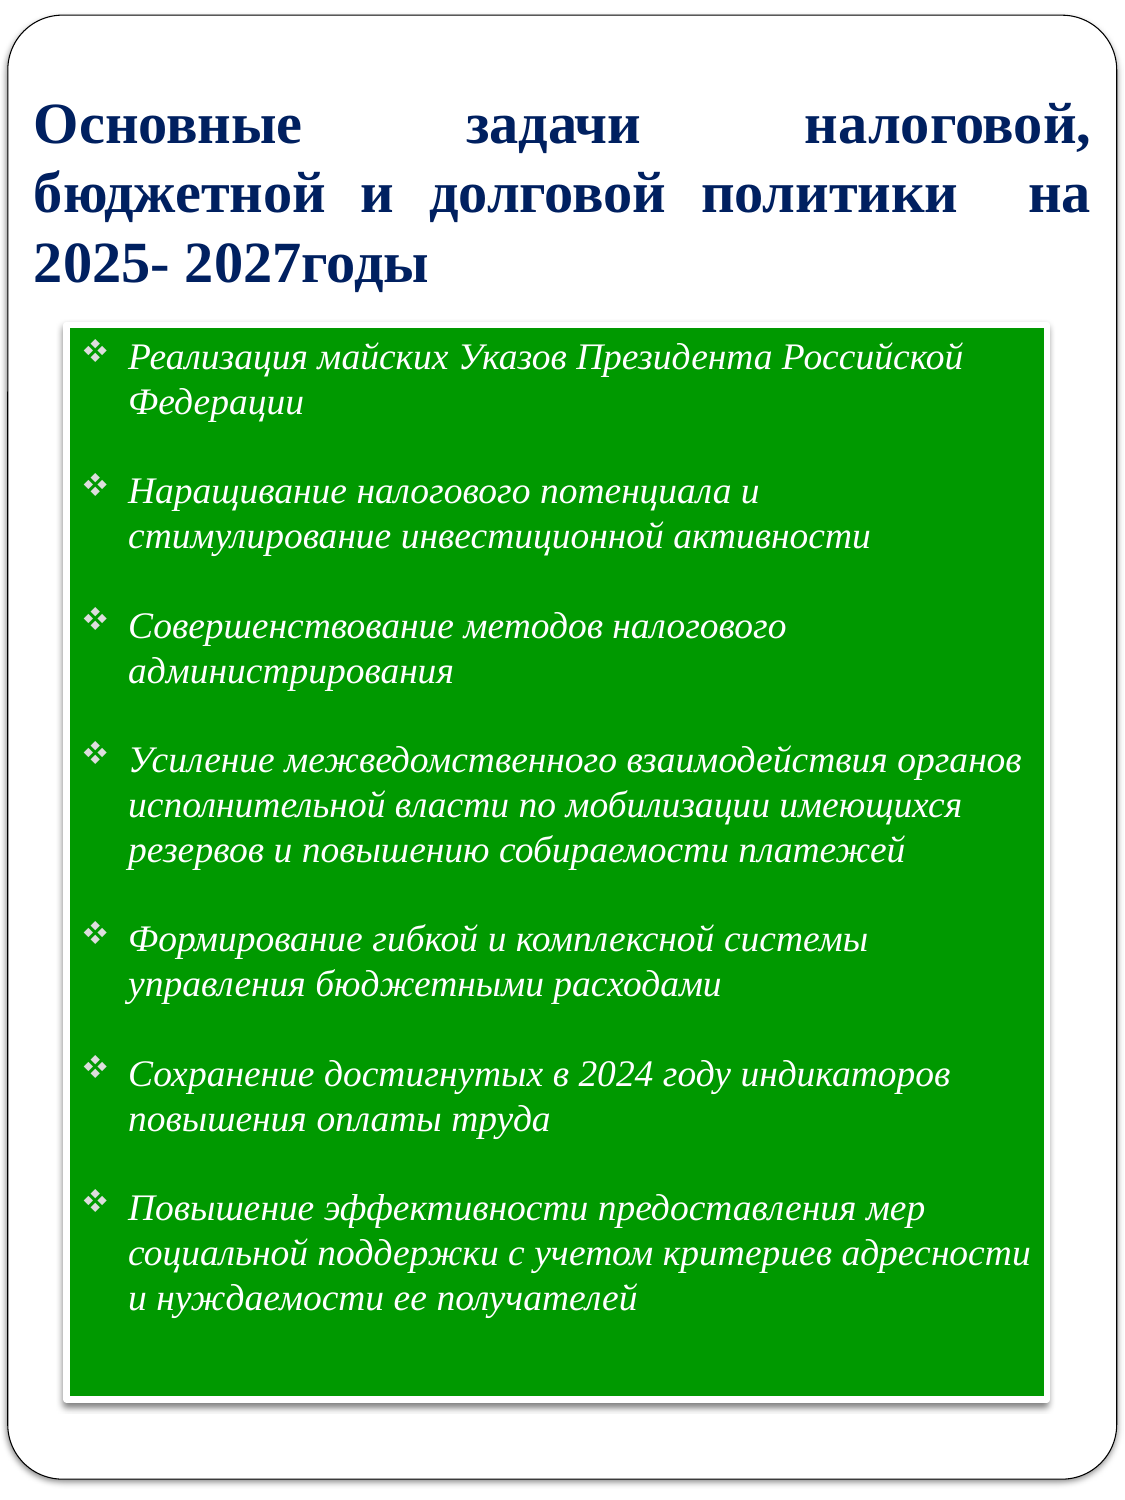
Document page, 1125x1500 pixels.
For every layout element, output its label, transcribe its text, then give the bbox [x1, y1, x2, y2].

title Основные задачи налоговой, бюджетной и долговой политики на 2025- 2027годы [19, 59, 1106, 310]
list Реализация майских Указов Президента Российской Федерации Наращивание налогового потенциала и стимулирование инвестиционной активности Совершенствование методов налогового администрирования Усиление межведомственного взаимодействия органов исполнительной власти по мобилизации имеющихся резервов и повышению собираемости платежей Формирование гибкой и комплексной системы управления бюджетными расходами Сохранение достигнутых в 2024 году индикаторов повышения оплаты труда Повышение эффективности предоставления мер социальной поддержки с учетом критериев адресности и нуждаемости ее получателей [63, 322, 1050, 1403]
